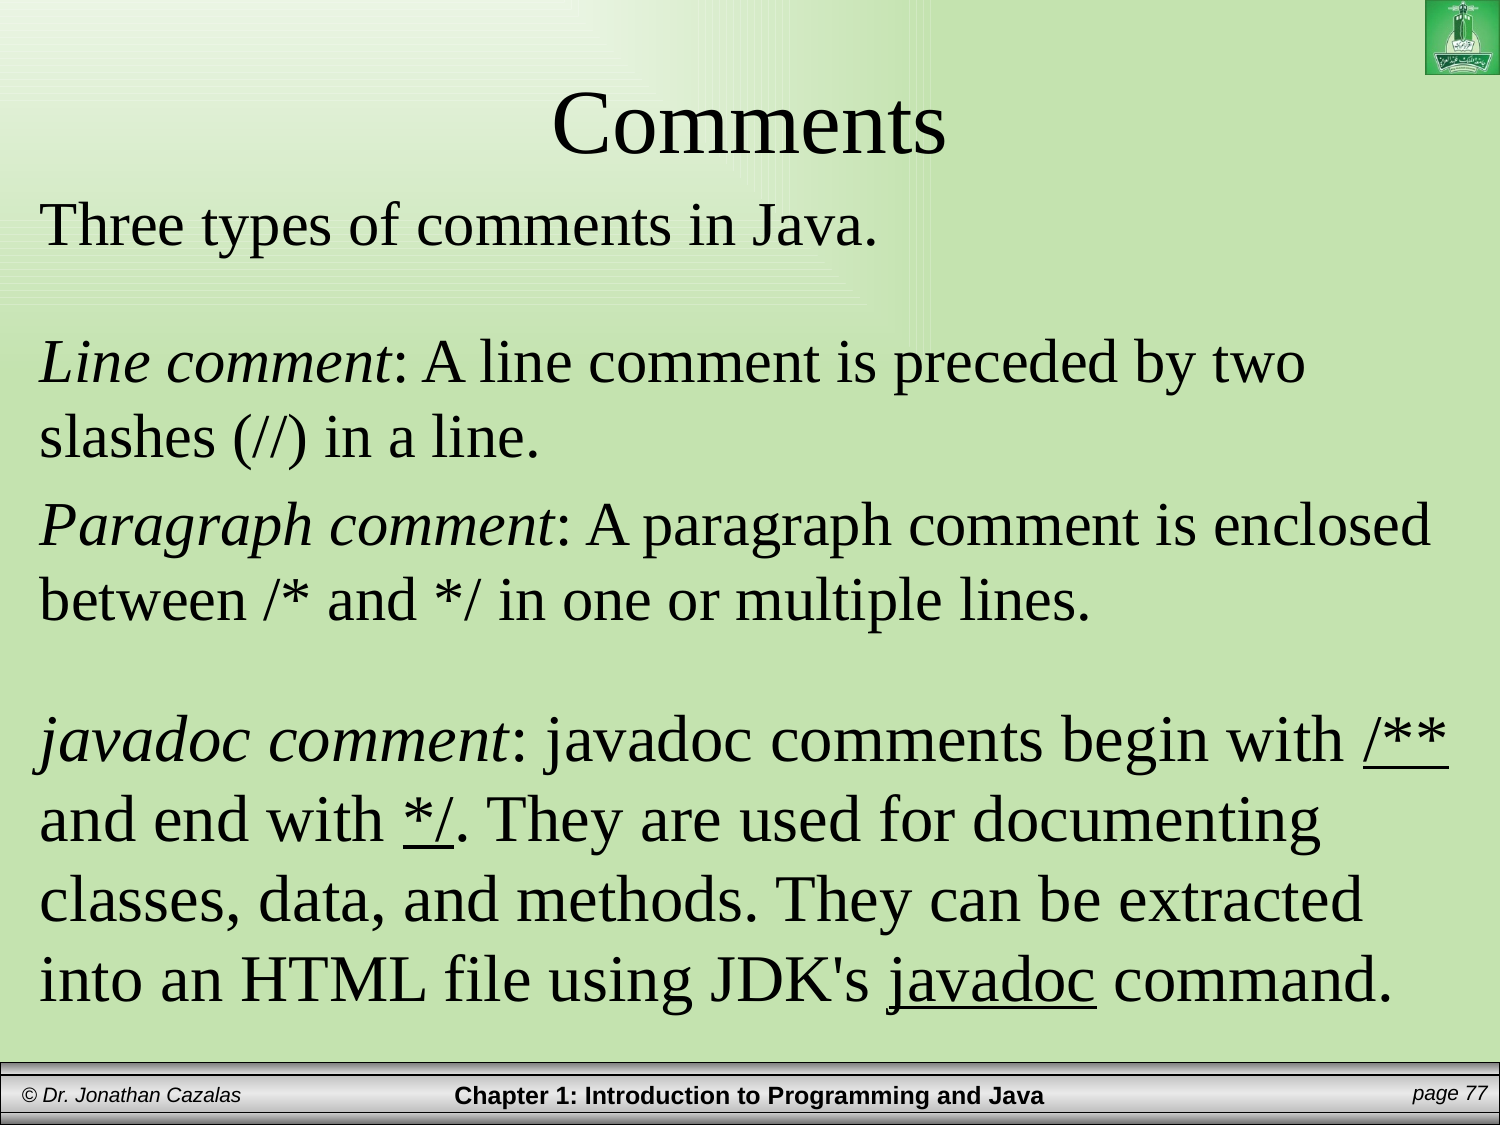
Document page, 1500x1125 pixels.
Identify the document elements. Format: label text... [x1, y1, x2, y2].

text_box Three types of comments in Java. [24, 174, 1500, 275]
picture [1425, 0, 1500, 75]
title Comments [112, 0, 1388, 174]
text_box javadoc comment: javadoc comments begin with /** and end with */. They are used for documenting classes, data, and methods. They can be extracted into an HTML file using JDK's javadoc command. [24, 687, 1500, 1025]
list Line comment: A line comment is preceded by two slashes (//) in a line. Paragraph comment: A paragraph comment is enclosed between /* and */ in one or multiple lines. [24, 312, 1500, 650]
